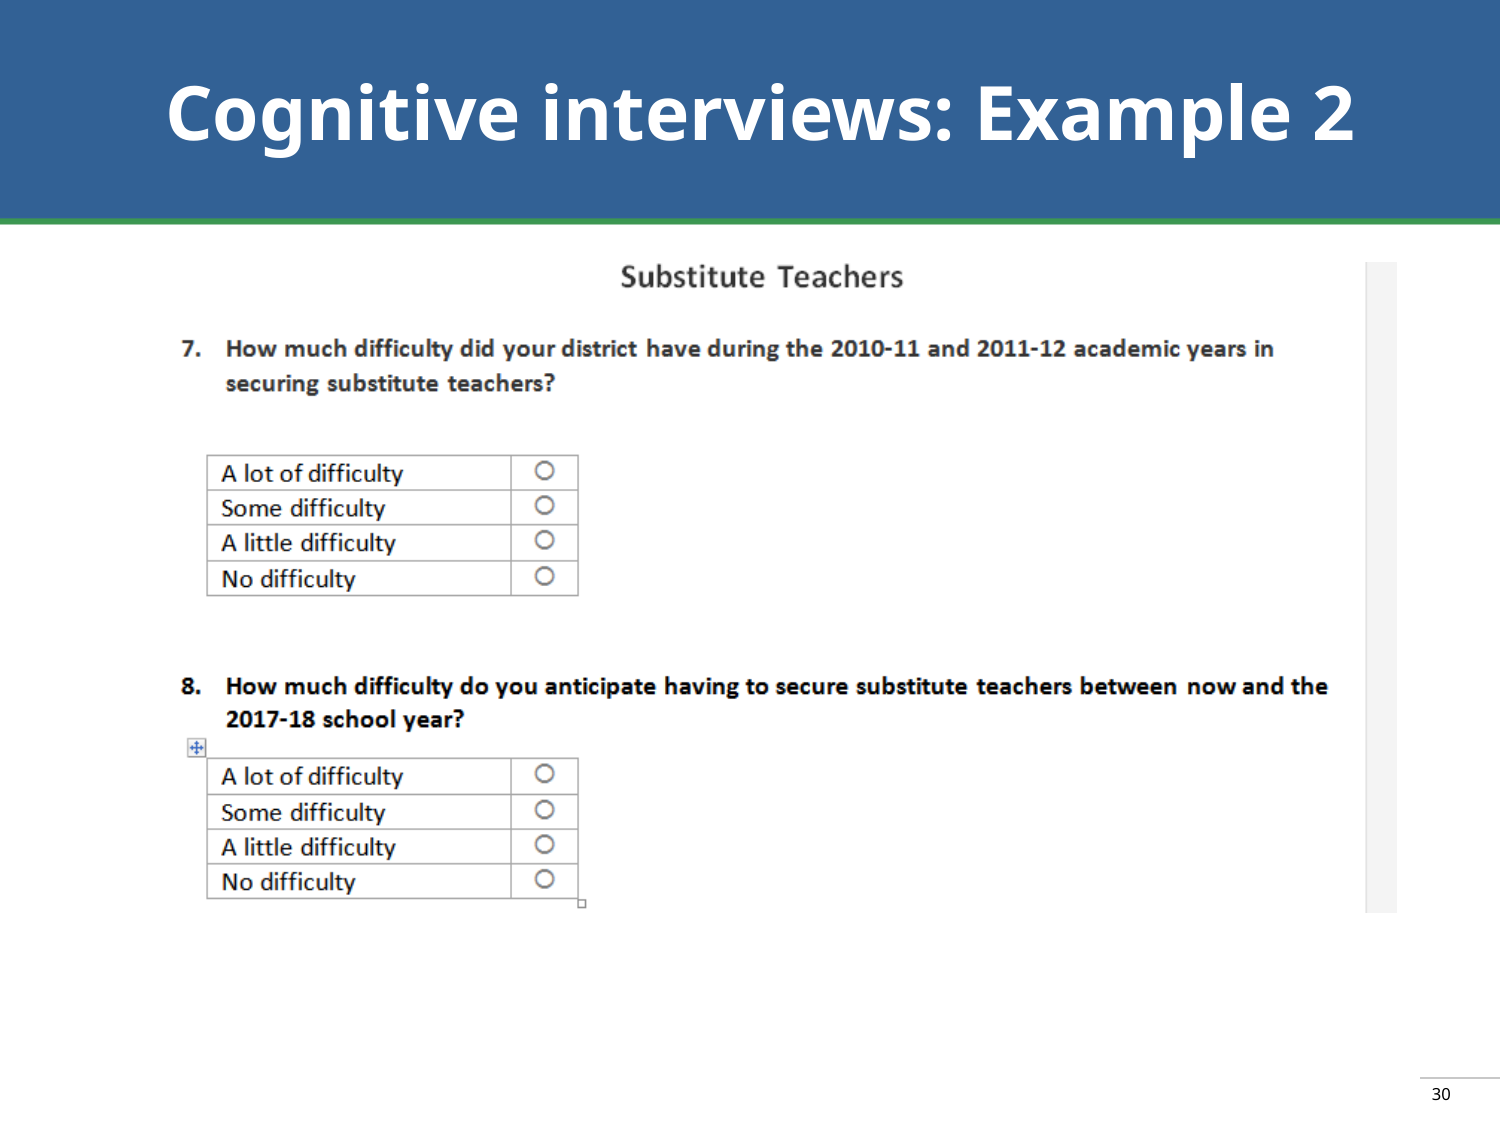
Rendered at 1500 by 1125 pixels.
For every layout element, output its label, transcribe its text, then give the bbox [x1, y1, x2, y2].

picture [0, 0, 1500, 1125]
title Cognitive interviews: Example 2 [150, 0, 1432, 221]
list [149, 262, 1397, 913]
slide_number 30 [1431, 1085, 1458, 1106]
